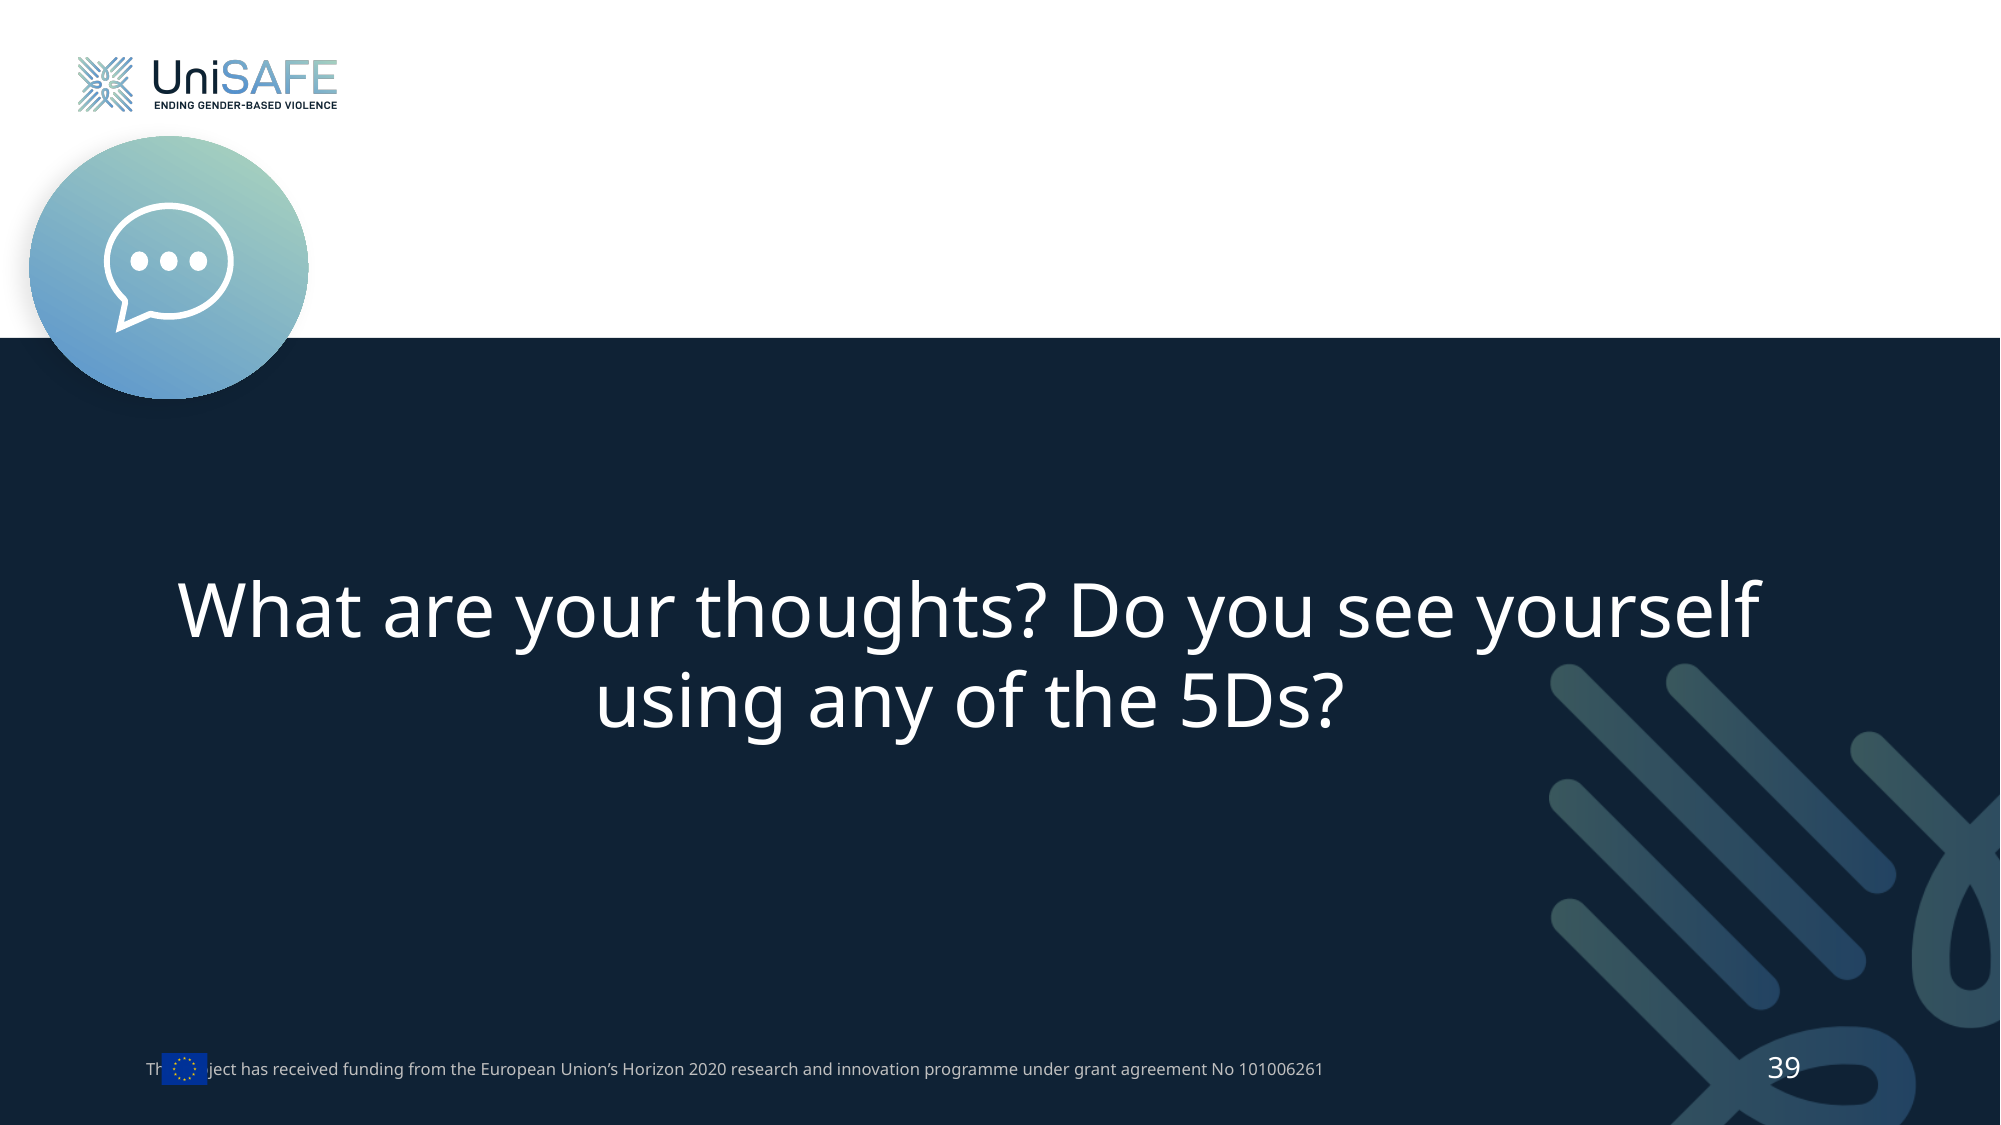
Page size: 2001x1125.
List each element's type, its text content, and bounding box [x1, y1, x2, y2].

text_box [28, 135, 310, 401]
text_box [103, 202, 234, 333]
text_box What are your thoughts? Do you see yourself using any of the 5Ds? [103, 465, 1836, 751]
picture [78, 57, 337, 112]
